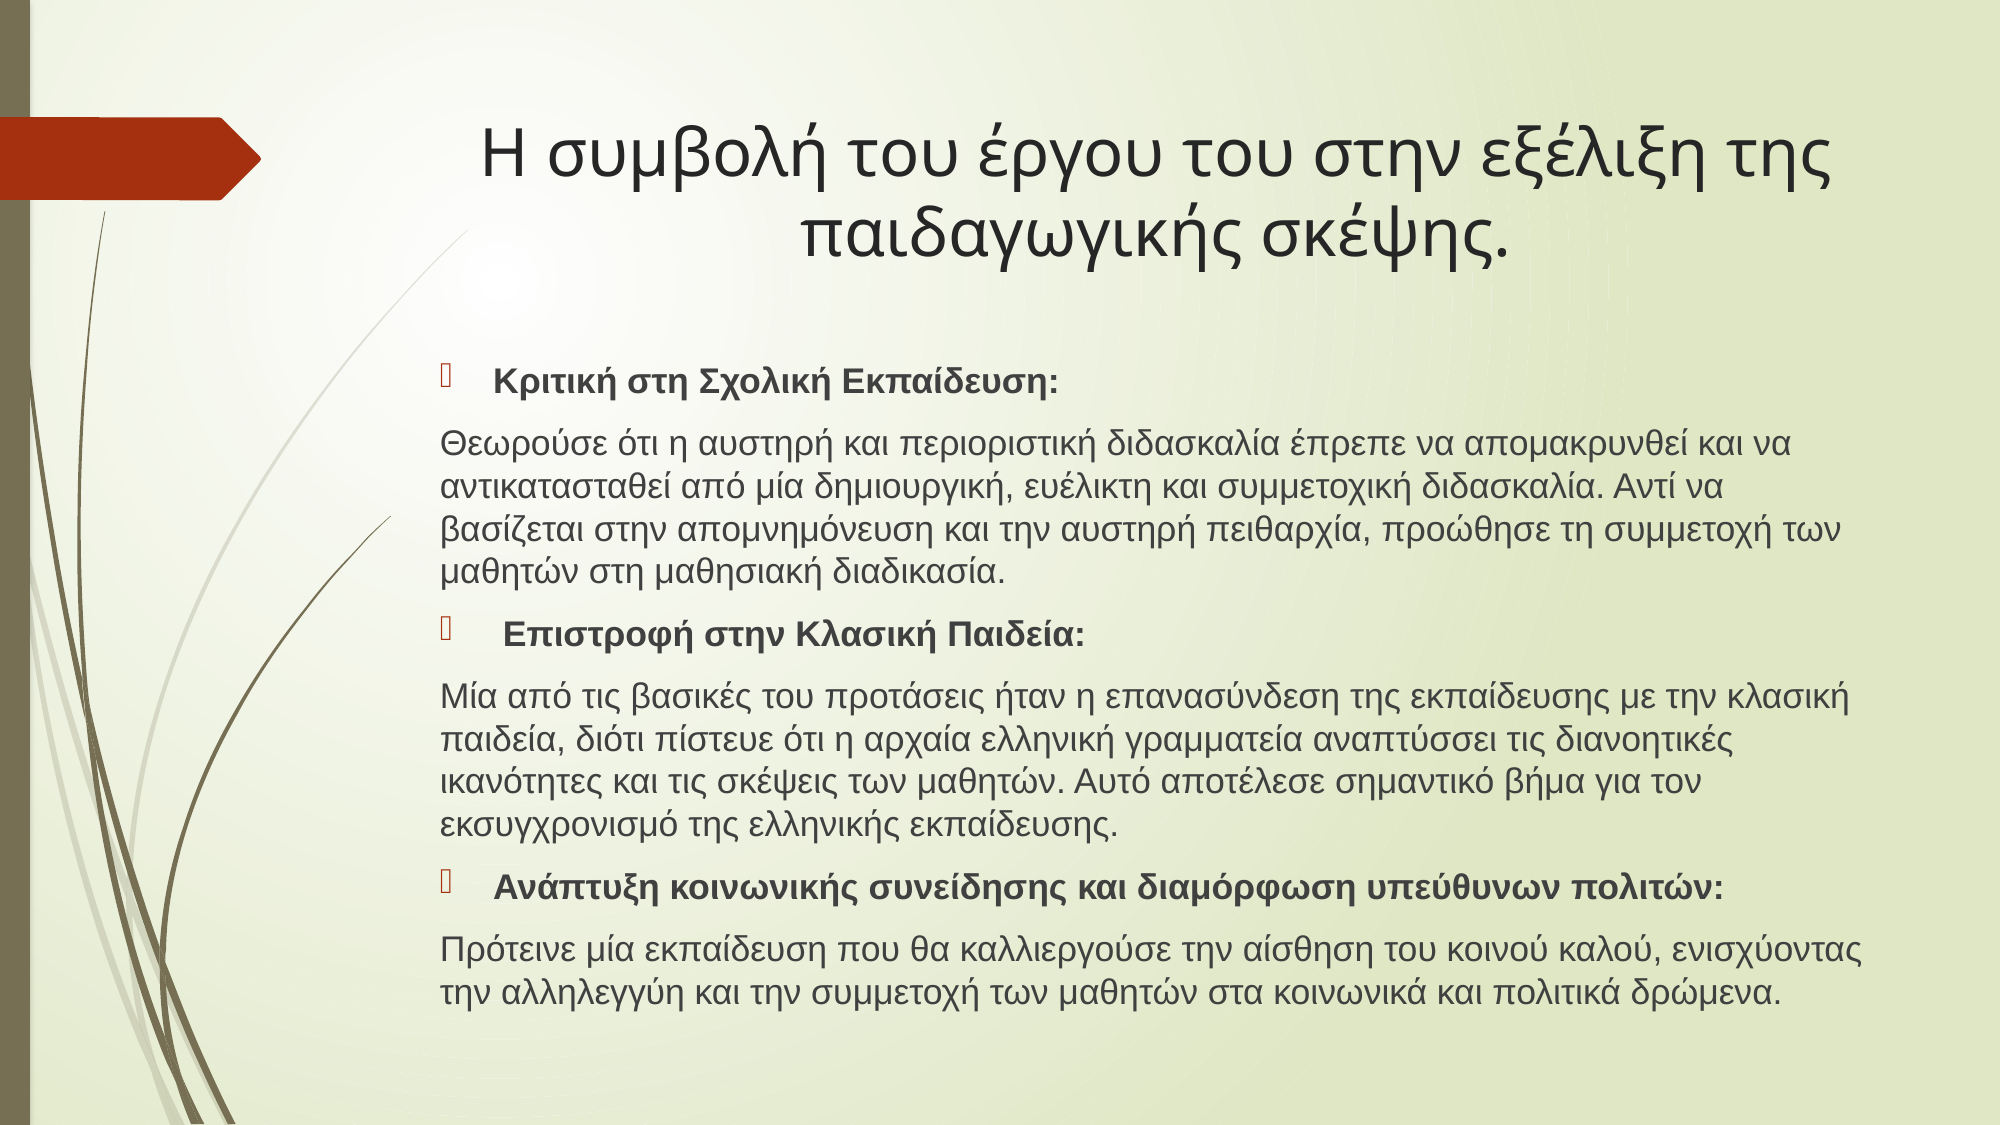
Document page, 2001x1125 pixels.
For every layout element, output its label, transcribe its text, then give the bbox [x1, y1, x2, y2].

list Κριτική στη Σχολική Εκπαίδευση: Θεωρούσε ότι η αυστηρή και περιοριστική διδασκαλία έπρεπε να απομακρυνθεί και να αντικατασταθεί από μία δημιουργική, ευέλικτη και συμμετοχική διδασκαλία. Αντί να βασίζεται στην απομνημόνευση και την αυστηρή πειθαρχία, προώθησε τη συμμετοχή των μαθητών στη μαθησιακή διαδικασία. Επιστροφή στην Κλασική Παιδεία: Μία από τις βασικές του προτάσεις ήταν η επανασύνδεση της εκπαίδευσης με την κλασική παιδεία, διότι πίστευε ότι η αρχαία ελληνική γραμματεία αναπτύσσει τις διανοητικές ικανότητες και τις σκέψεις των μαθητών. Αυτό αποτέλεσε σημαντικό βήμα για τον εκσυγχρονισμό της ελληνικής εκπαίδευσης. Ανάπτυξη κοινωνικής συνείδησης και διαμόρφωση υπεύθυνων πολιτών: Πρότεινε μία εκπαίδευση που θα καλλιεργούσε την αίσθηση του κοινού καλού, ενισχύοντας την αλληλεγγύη και την συμμετοχή των μαθητών στα κοινωνικά και πολιτικά δρώμενα. [424, 350, 1888, 1067]
title Η συμβολή του έργου του στην εξέλιξη της παιδαγωγικής σκέψης. [425, 102, 1888, 313]
